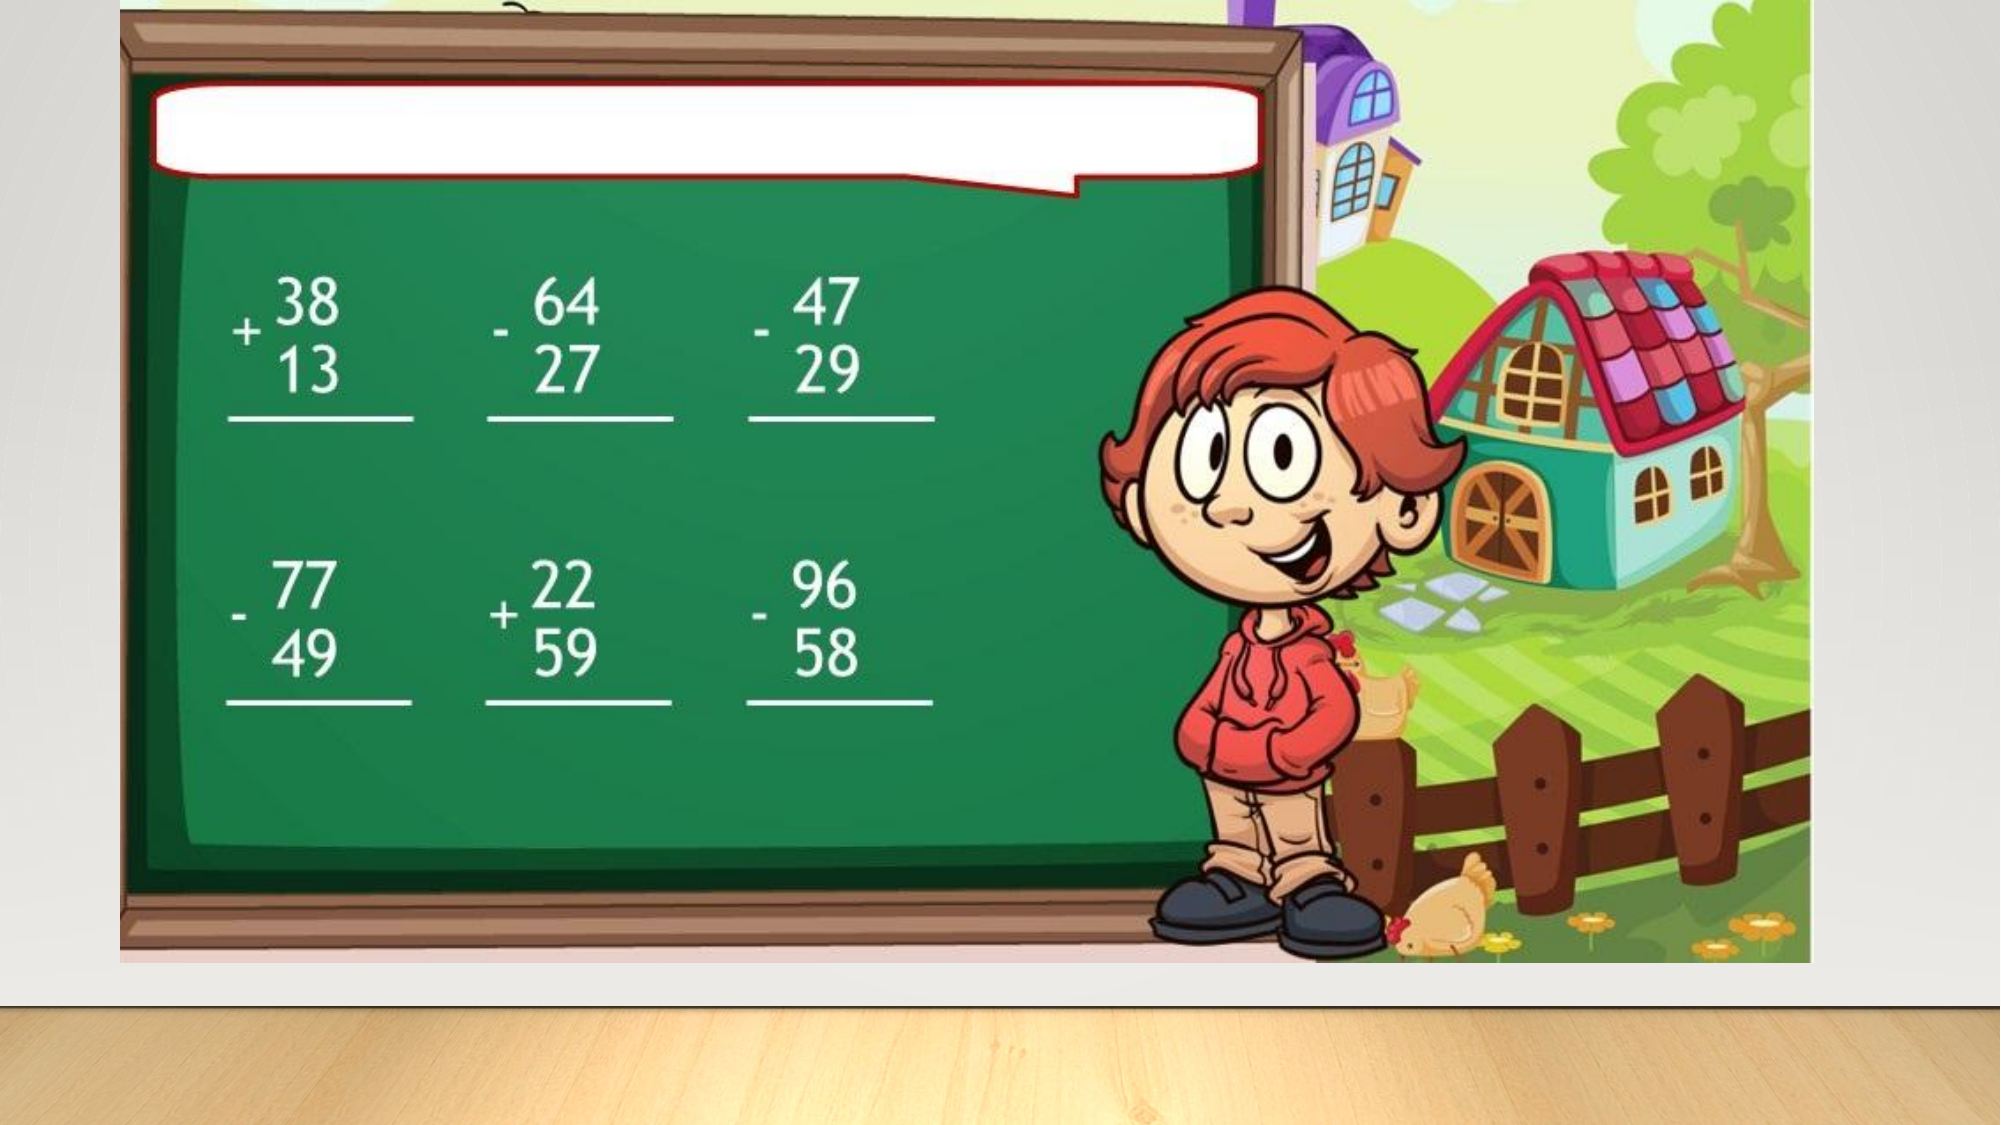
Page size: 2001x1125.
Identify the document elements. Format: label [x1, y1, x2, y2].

list [119, 0, 1814, 963]
picture [0, 1006, 2000, 1125]
